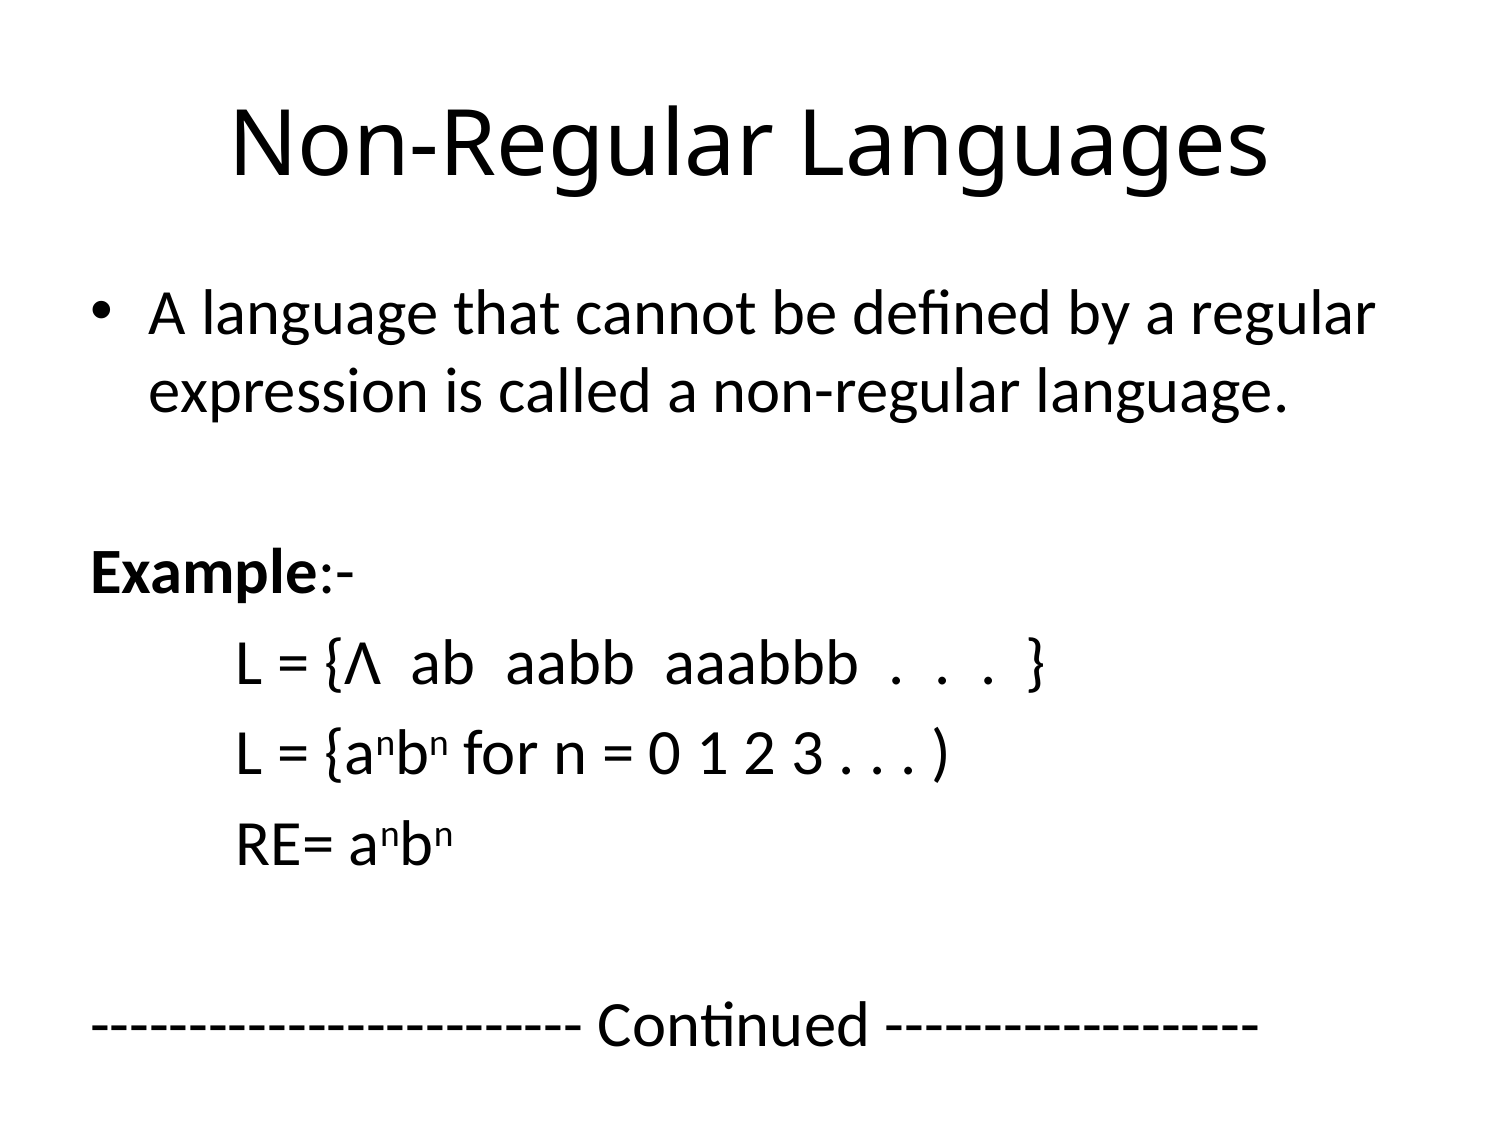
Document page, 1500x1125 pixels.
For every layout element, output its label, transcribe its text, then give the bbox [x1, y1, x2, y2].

list A language that cannot be defined by a regular expression is called a non-regular language. Example:- L = {Λ ab aabb aaabbb . . . } L = {anbn for n = 0 1 2 3 . . . ) RE= anbn ------------------------- Continued ------------------- [75, 262, 1425, 1075]
title Non-Regular Languages [75, 45, 1425, 233]
